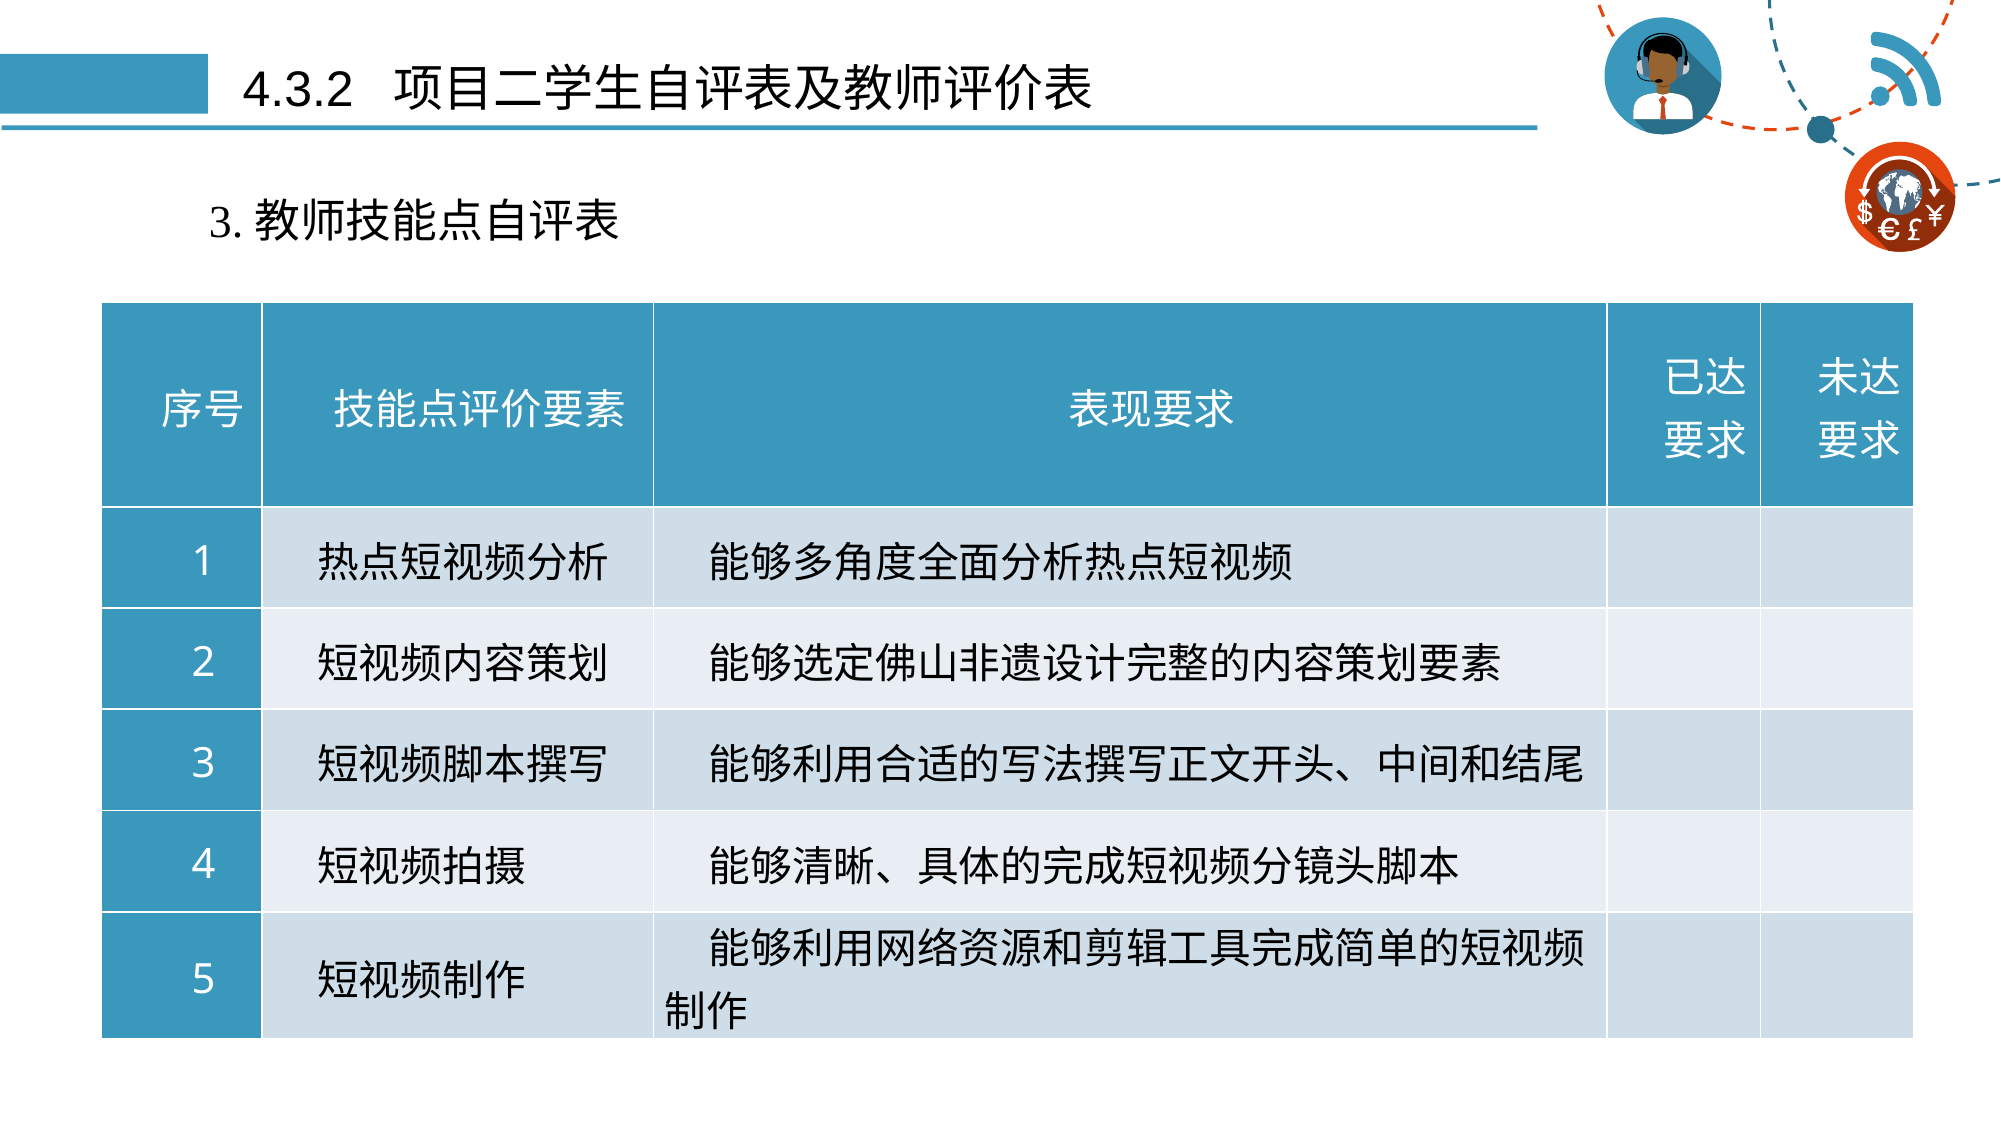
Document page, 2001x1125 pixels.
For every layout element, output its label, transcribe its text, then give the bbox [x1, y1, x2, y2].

table_cell [1608, 913, 1760, 1038]
list 3.教师技能点自评表 [100, 164, 1845, 301]
table_cell 2 [102, 609, 261, 708]
table_cell 能够选定佛山非遗设计完整的内容策划要素 [654, 609, 1606, 708]
table_cell 能够清晰、具体的完成短视频分镜头脚本 [654, 811, 1606, 911]
table_cell [1608, 811, 1760, 911]
table_cell 短视频制作 [263, 913, 653, 1038]
table_header 未达 要求 [1761, 303, 1913, 506]
table_cell [1761, 811, 1913, 911]
table_cell 能够利用网络资源和剪辑工具完成简单的短视频制作 [654, 913, 1606, 1038]
table_header 序号 [102, 303, 261, 506]
table_cell 短视频内容策划 [263, 609, 653, 708]
table_cell [1608, 710, 1760, 810]
table_cell 短视频拍摄 [263, 811, 653, 911]
table_cell 能够多角度全面分析热点短视频 [654, 508, 1606, 607]
table_cell [1761, 913, 1913, 1038]
table_header 已达 要求 [1608, 303, 1760, 506]
table_cell [1608, 508, 1760, 607]
table_header 技能点评价要素 [263, 303, 653, 506]
title 4.3.2 项目二学生自评表及教师评价表 [222, 55, 1863, 127]
table_cell 5 [102, 913, 261, 1038]
table_cell [1761, 710, 1913, 810]
table_cell [1761, 609, 1913, 708]
table_cell [1608, 609, 1760, 708]
table_cell 热点短视频分析 [263, 508, 653, 607]
table_cell 4 [102, 811, 261, 911]
table_header 表现要求 [654, 303, 1606, 506]
table_cell 短视频脚本撰写 [263, 710, 653, 810]
table_cell 1 [102, 508, 261, 607]
table_cell [1761, 508, 1913, 607]
table_cell 3 [102, 710, 261, 810]
table_cell 能够利用合适的写法撰写正文开头、中间和结尾 [654, 710, 1606, 810]
